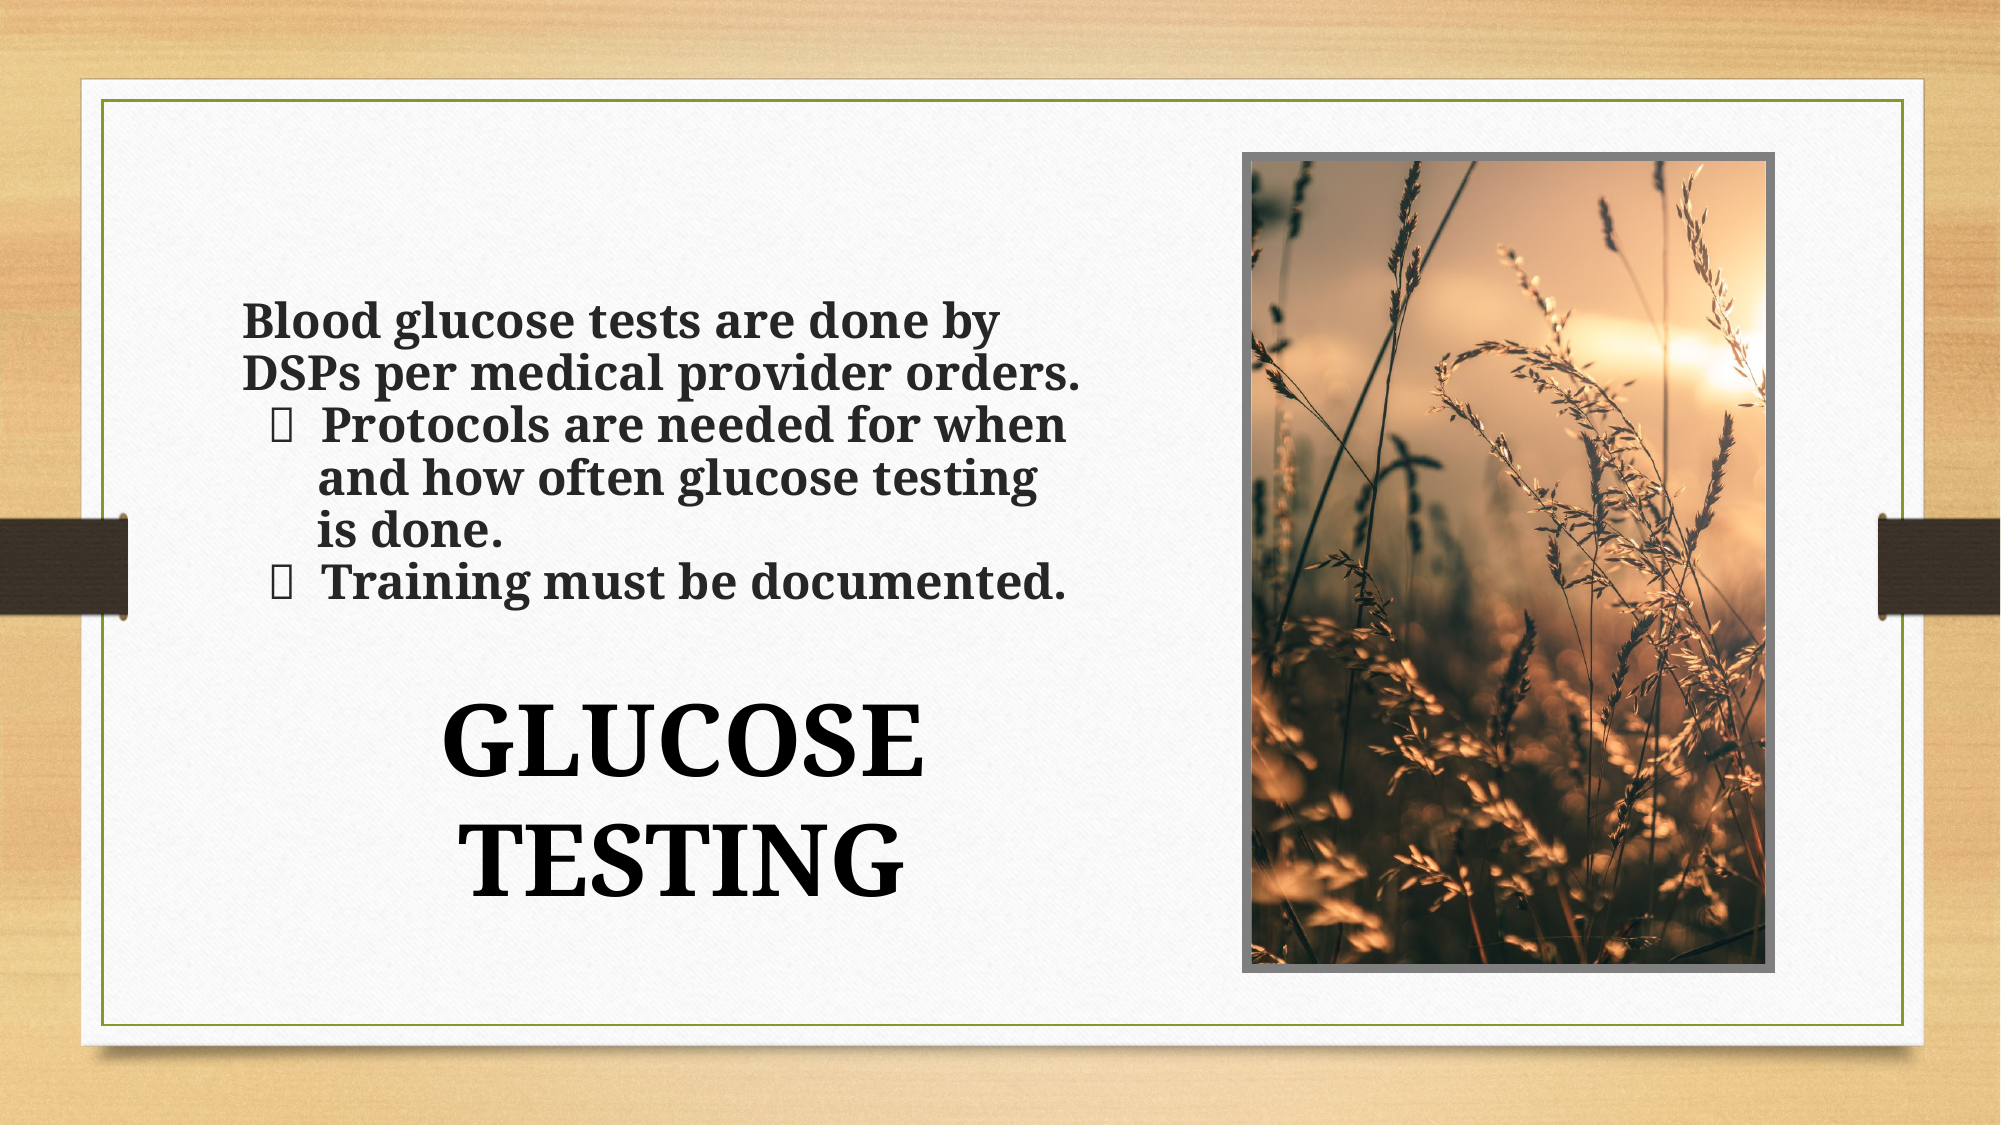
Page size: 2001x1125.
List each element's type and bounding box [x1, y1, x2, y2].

text_box [0, 0, 2000, 1125]
picture [1250, 160, 1766, 965]
